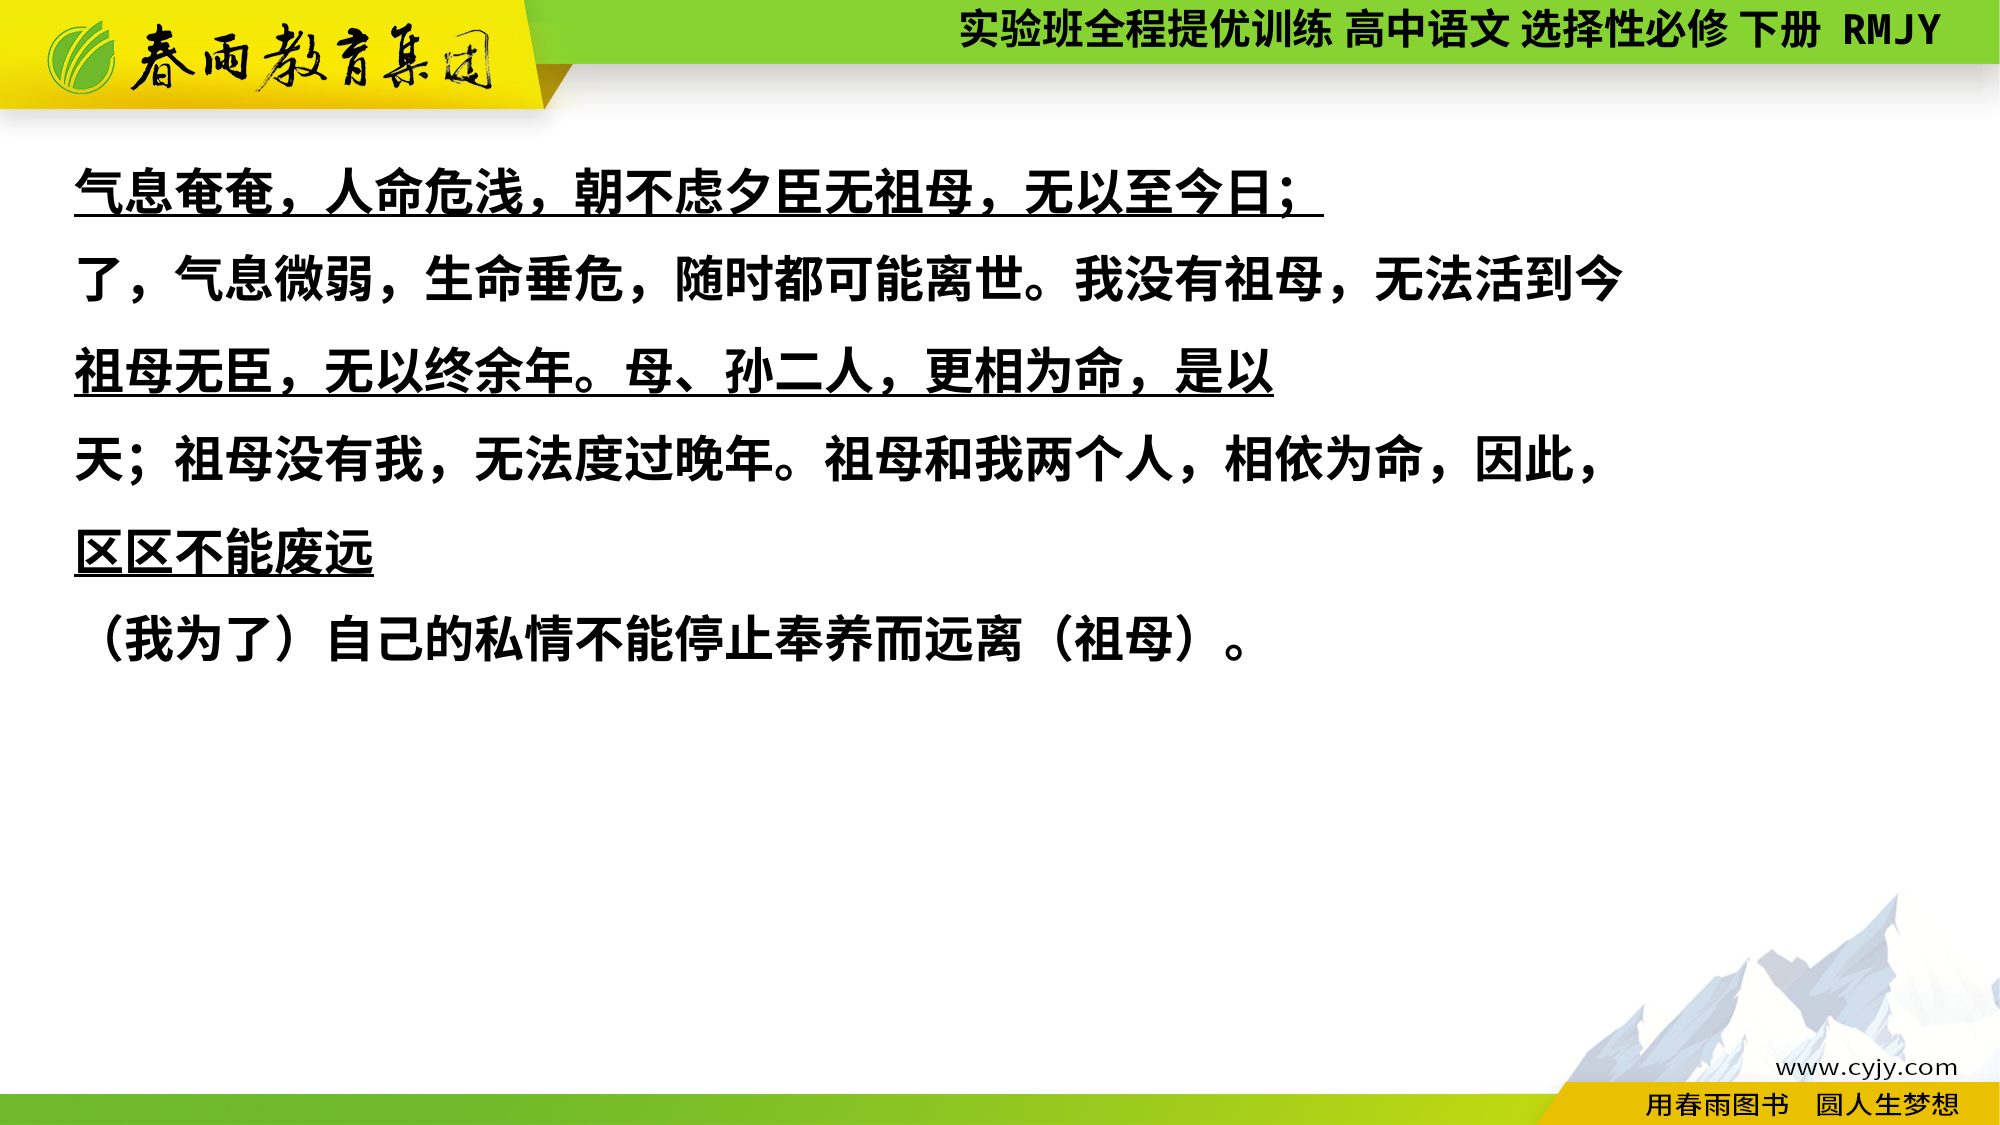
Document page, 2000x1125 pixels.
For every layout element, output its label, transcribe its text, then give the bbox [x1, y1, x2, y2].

picture [0, 0, 2000, 1125]
text_box 了，气息微弱，生命垂危，随时都可能离世。我没有祖母，无法活到今 天；祖母没有我，无法度过晚年。祖母和我两个人，相依为命，因此， （我为了）自己的私情不能停止奉养而远离（祖母）。 [59, 209, 1944, 675]
